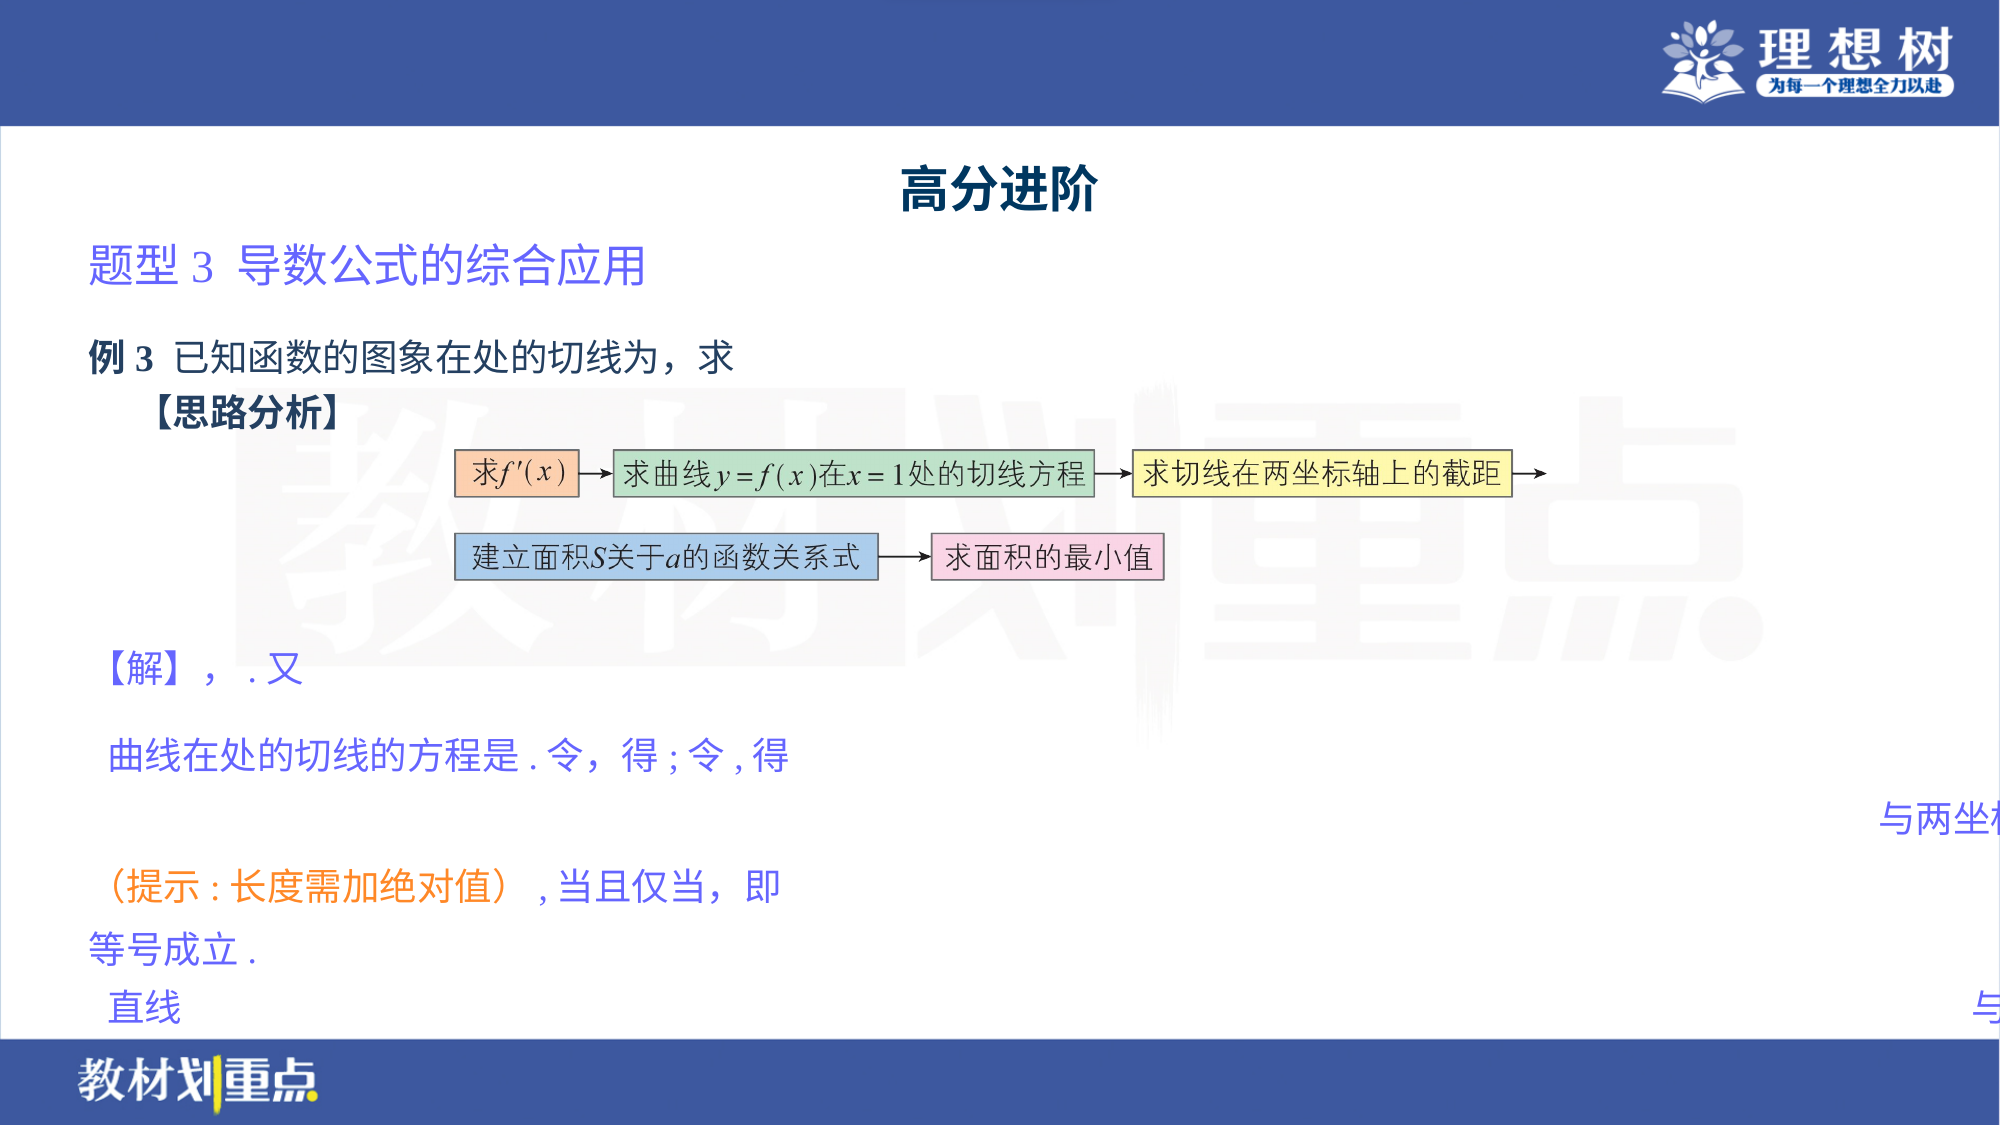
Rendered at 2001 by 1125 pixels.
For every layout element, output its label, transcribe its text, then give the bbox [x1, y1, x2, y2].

text_box 【思路分析】 [88, 373, 1911, 428]
picture [0, 0, 2000, 1125]
picture [1981, 997, 2000, 1004]
text_box 高分进阶 [88, 135, 1911, 210]
text_box 题型3 导数公式的综合应用 [88, 219, 1911, 287]
